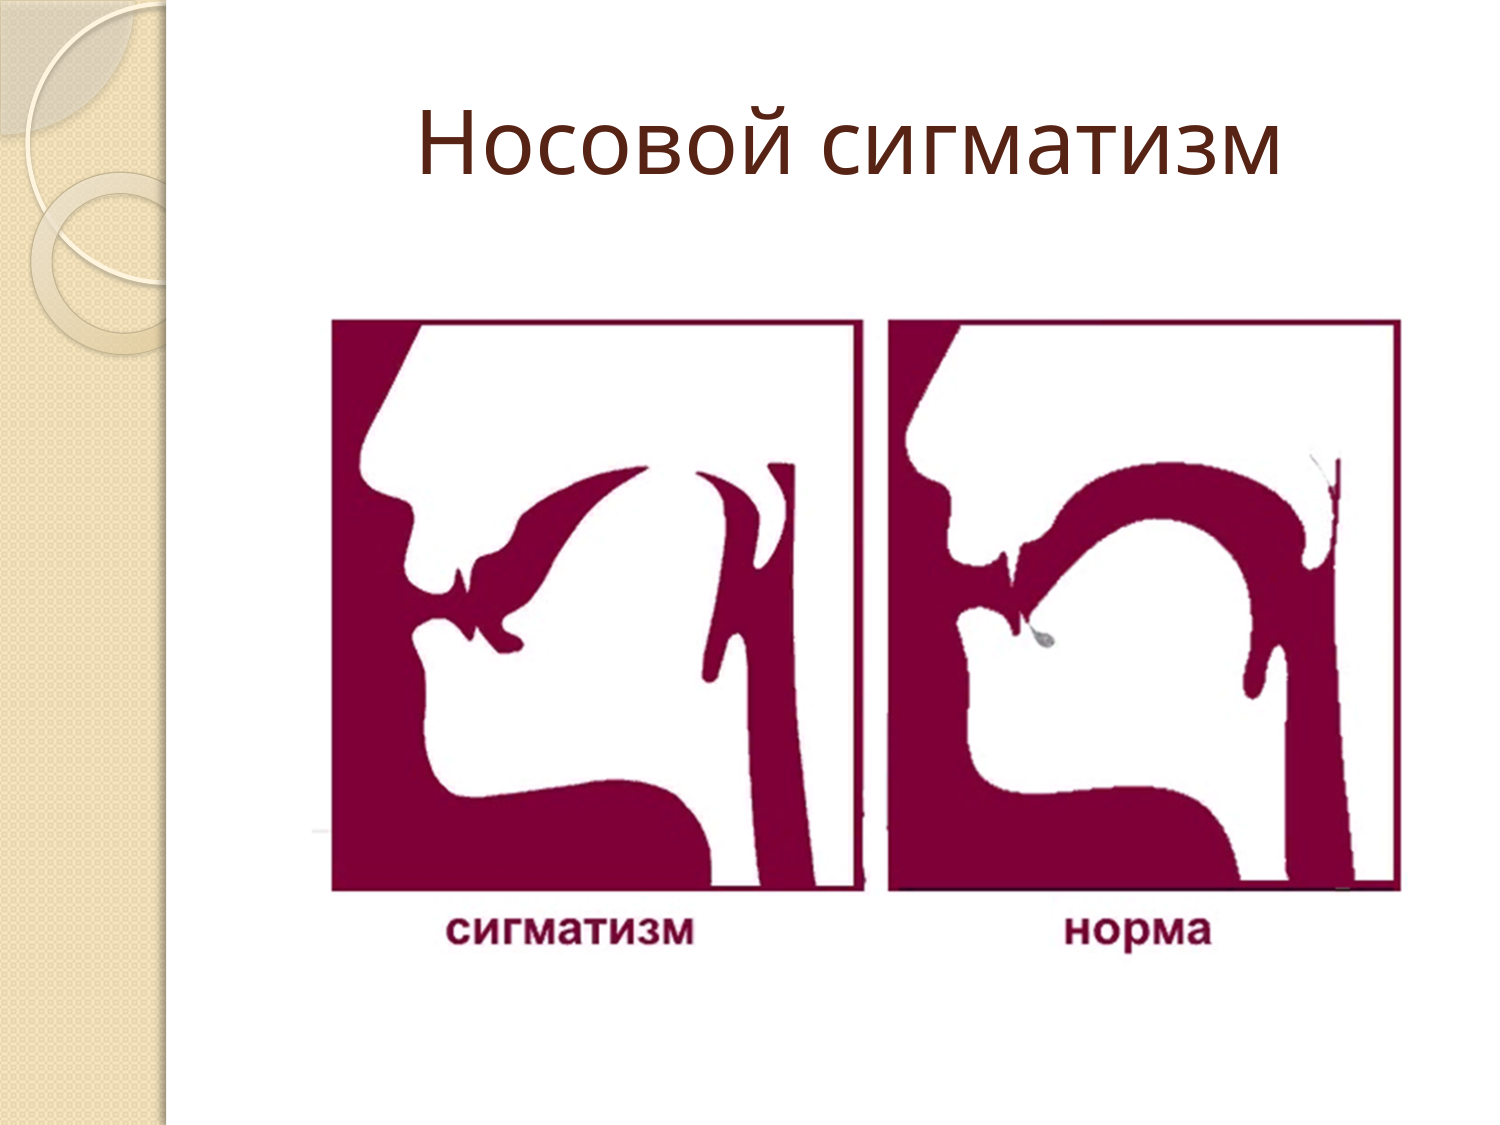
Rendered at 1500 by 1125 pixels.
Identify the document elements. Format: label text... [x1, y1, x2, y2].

title Носовой сигматизм [235, 45, 1466, 233]
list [311, 302, 1409, 989]
